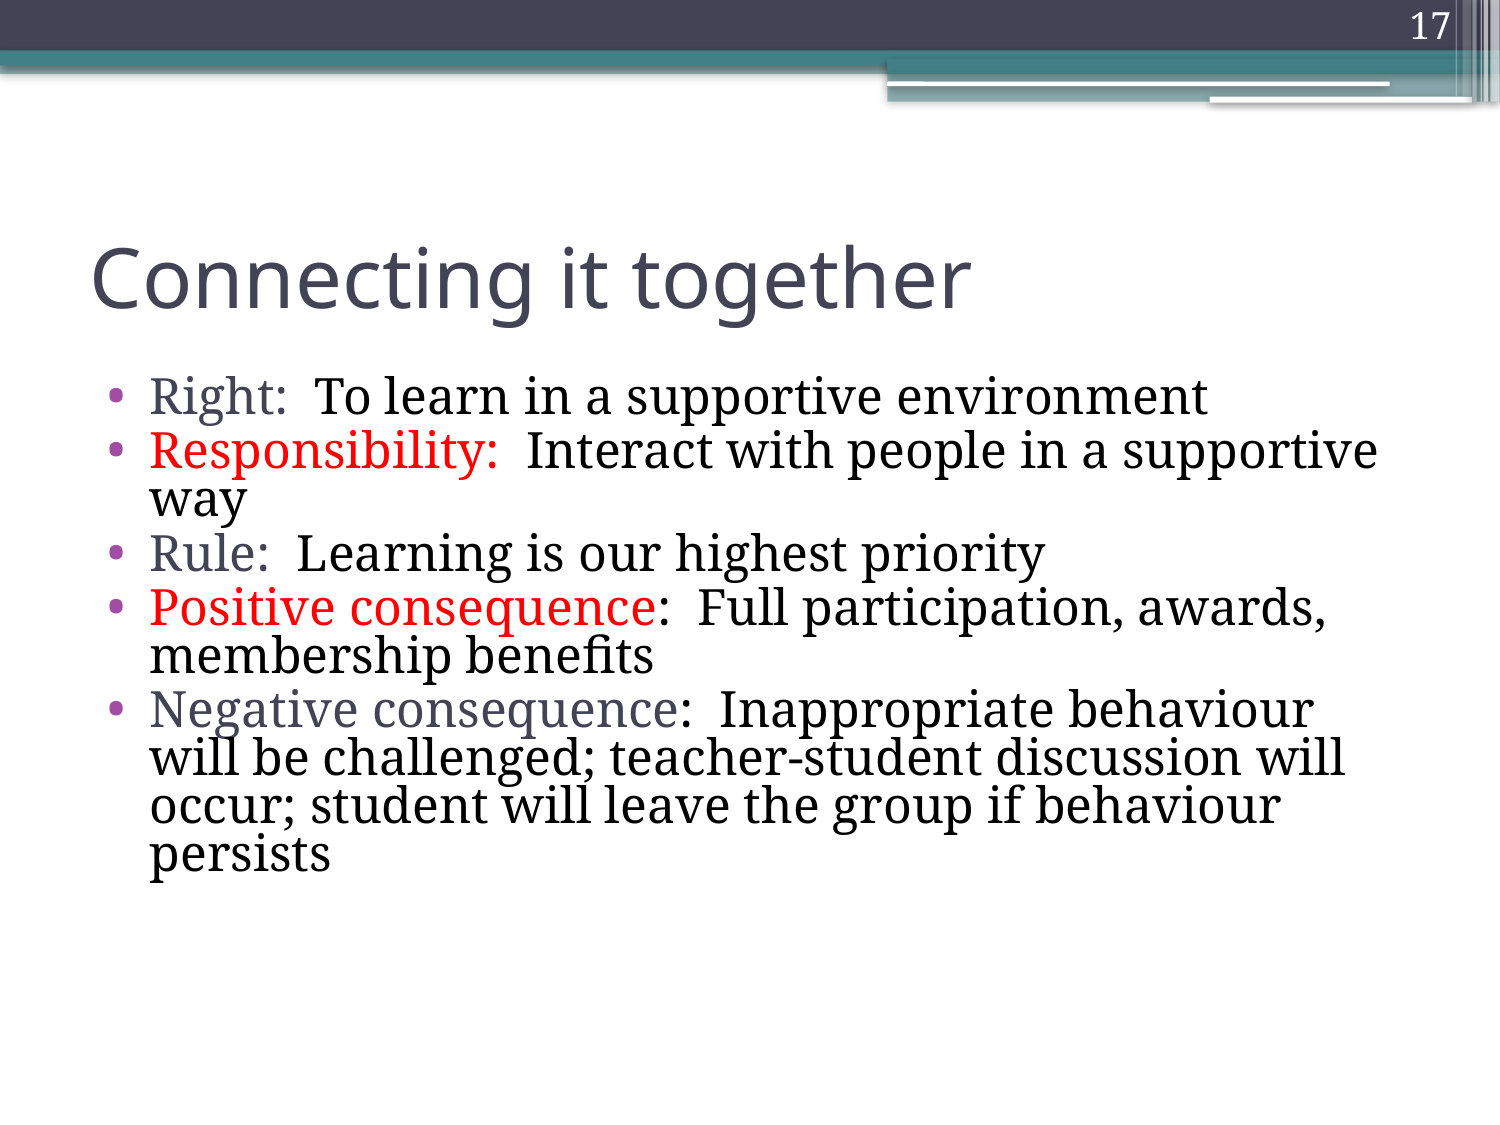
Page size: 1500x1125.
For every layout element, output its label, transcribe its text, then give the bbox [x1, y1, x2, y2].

slide_number 17 [1341, 0, 1466, 61]
title Connecting it together [75, 187, 1425, 363]
list Right: To learn in a supportive environment Responsibility: Interact with people in a supportive way Rule: Learning is our highest priority Positive consequence: Full participation, awards, membership benefits Negative consequence: Inappropriate behaviour will be challenged; teacher-student discussion will occur; student will leave the group if behaviour persists [75, 368, 1425, 1079]
